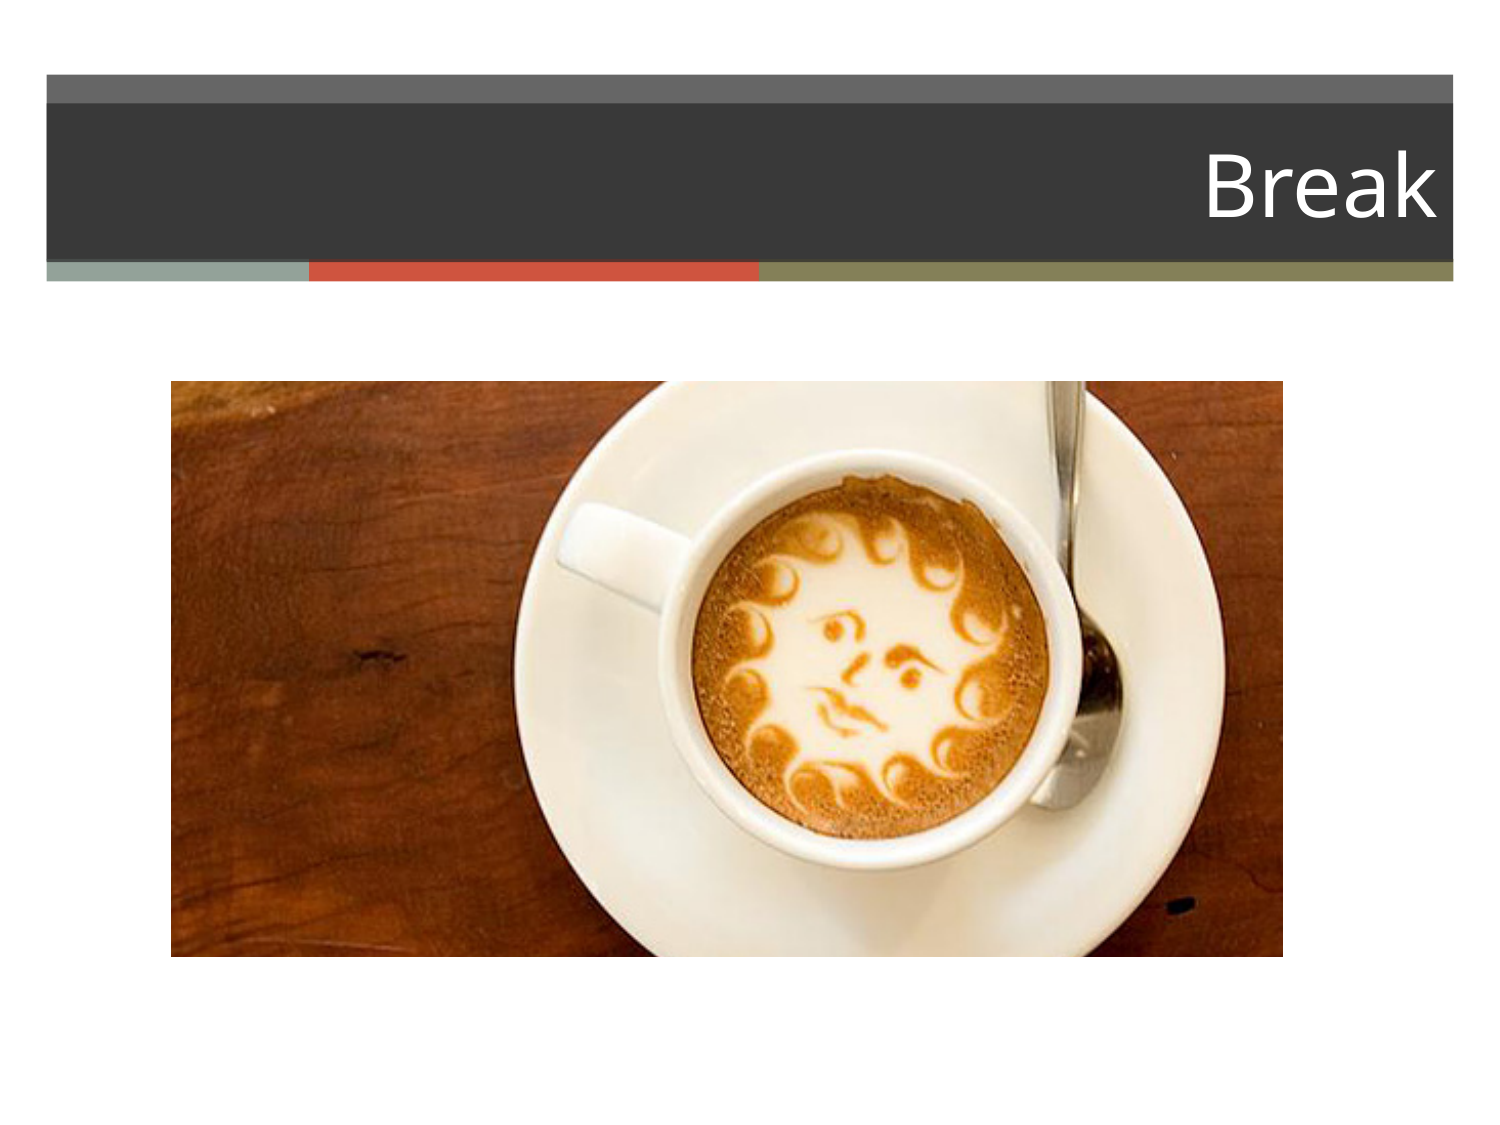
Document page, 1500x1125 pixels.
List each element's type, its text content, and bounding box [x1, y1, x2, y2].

title Break [46, 103, 1454, 263]
picture [170, 380, 1284, 958]
